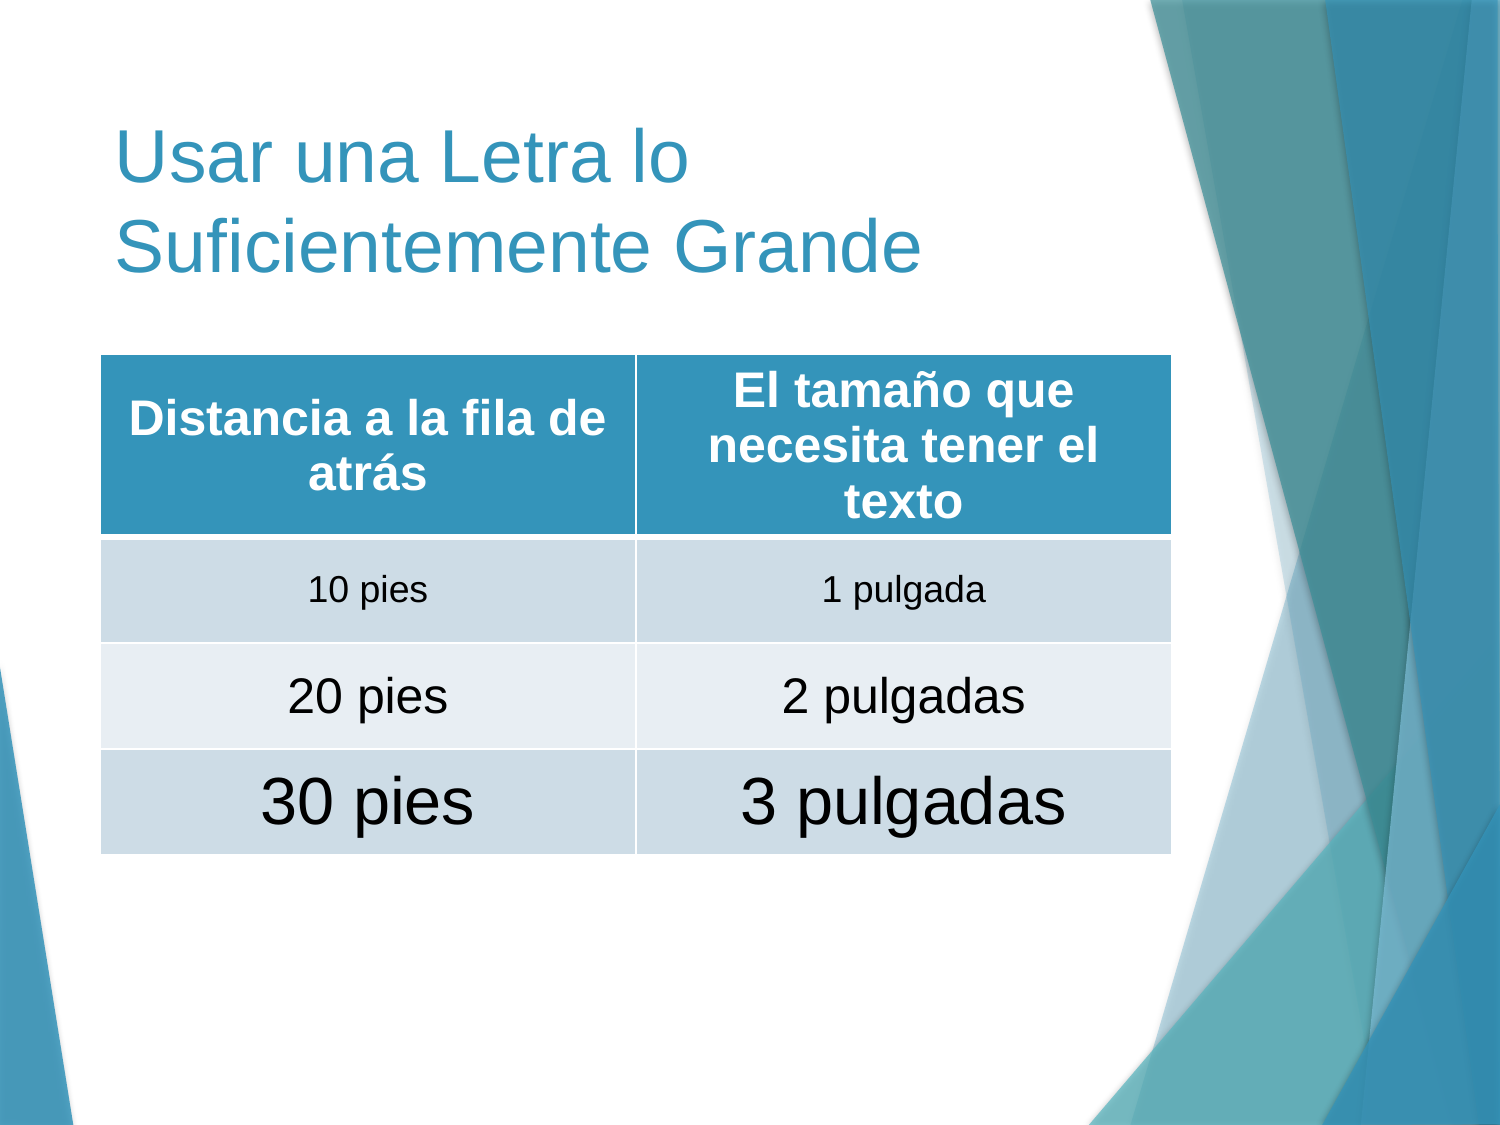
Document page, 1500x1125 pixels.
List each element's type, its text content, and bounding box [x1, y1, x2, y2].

table_cell 10 pies [101, 540, 635, 642]
table_header El tamaño que necesita tener el texto [637, 355, 1171, 534]
table_cell 2 pulgadas [637, 644, 1171, 748]
title Usar una Letra lo Suficientemente Grande [99, 99, 1142, 317]
table_cell 1 pulgada [637, 540, 1171, 642]
table_header Distancia a la fila de atrás [101, 355, 635, 534]
table_cell 30 pies [101, 750, 635, 854]
table_cell 20 pies [101, 644, 635, 748]
table_cell 3 pulgadas [637, 750, 1171, 854]
